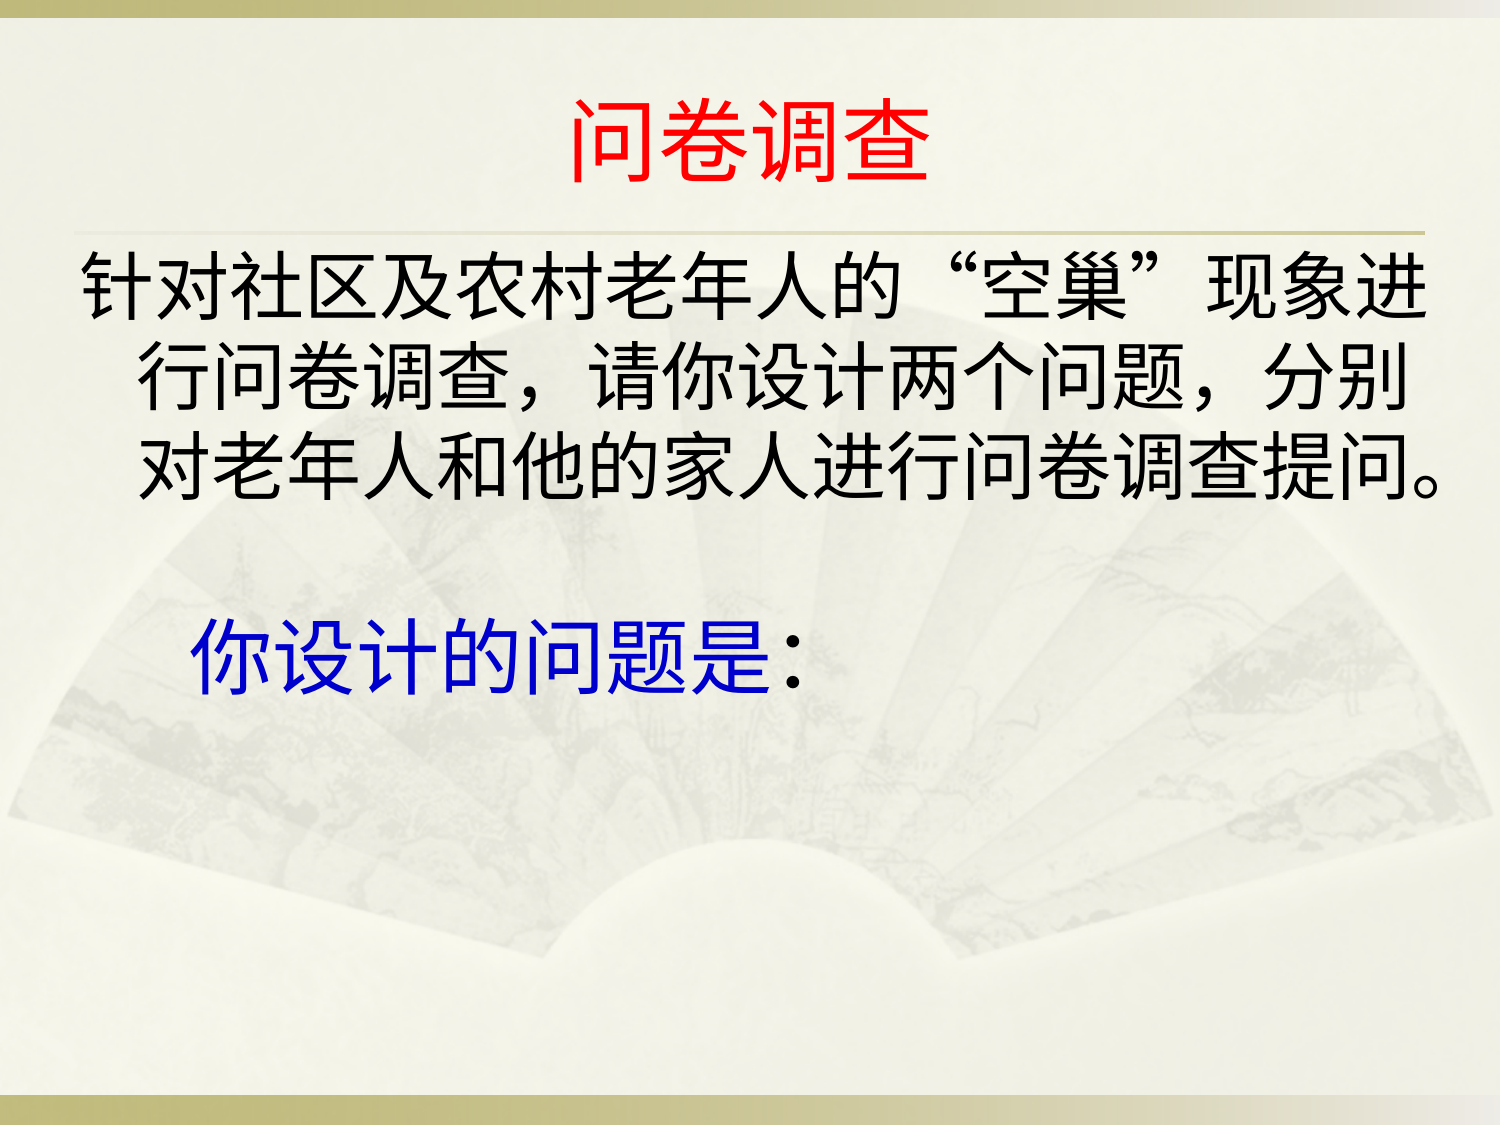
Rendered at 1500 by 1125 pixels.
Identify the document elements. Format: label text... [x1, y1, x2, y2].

list 针对社区及农村老年人的“空巢”现象进行问卷调查，请你设计两个问题，分别对老年人和他的家人进行问卷调查提问。 [64, 231, 1447, 591]
text_box 你设计的问题是： [174, 597, 871, 713]
title 问卷调查 [75, 45, 1425, 231]
